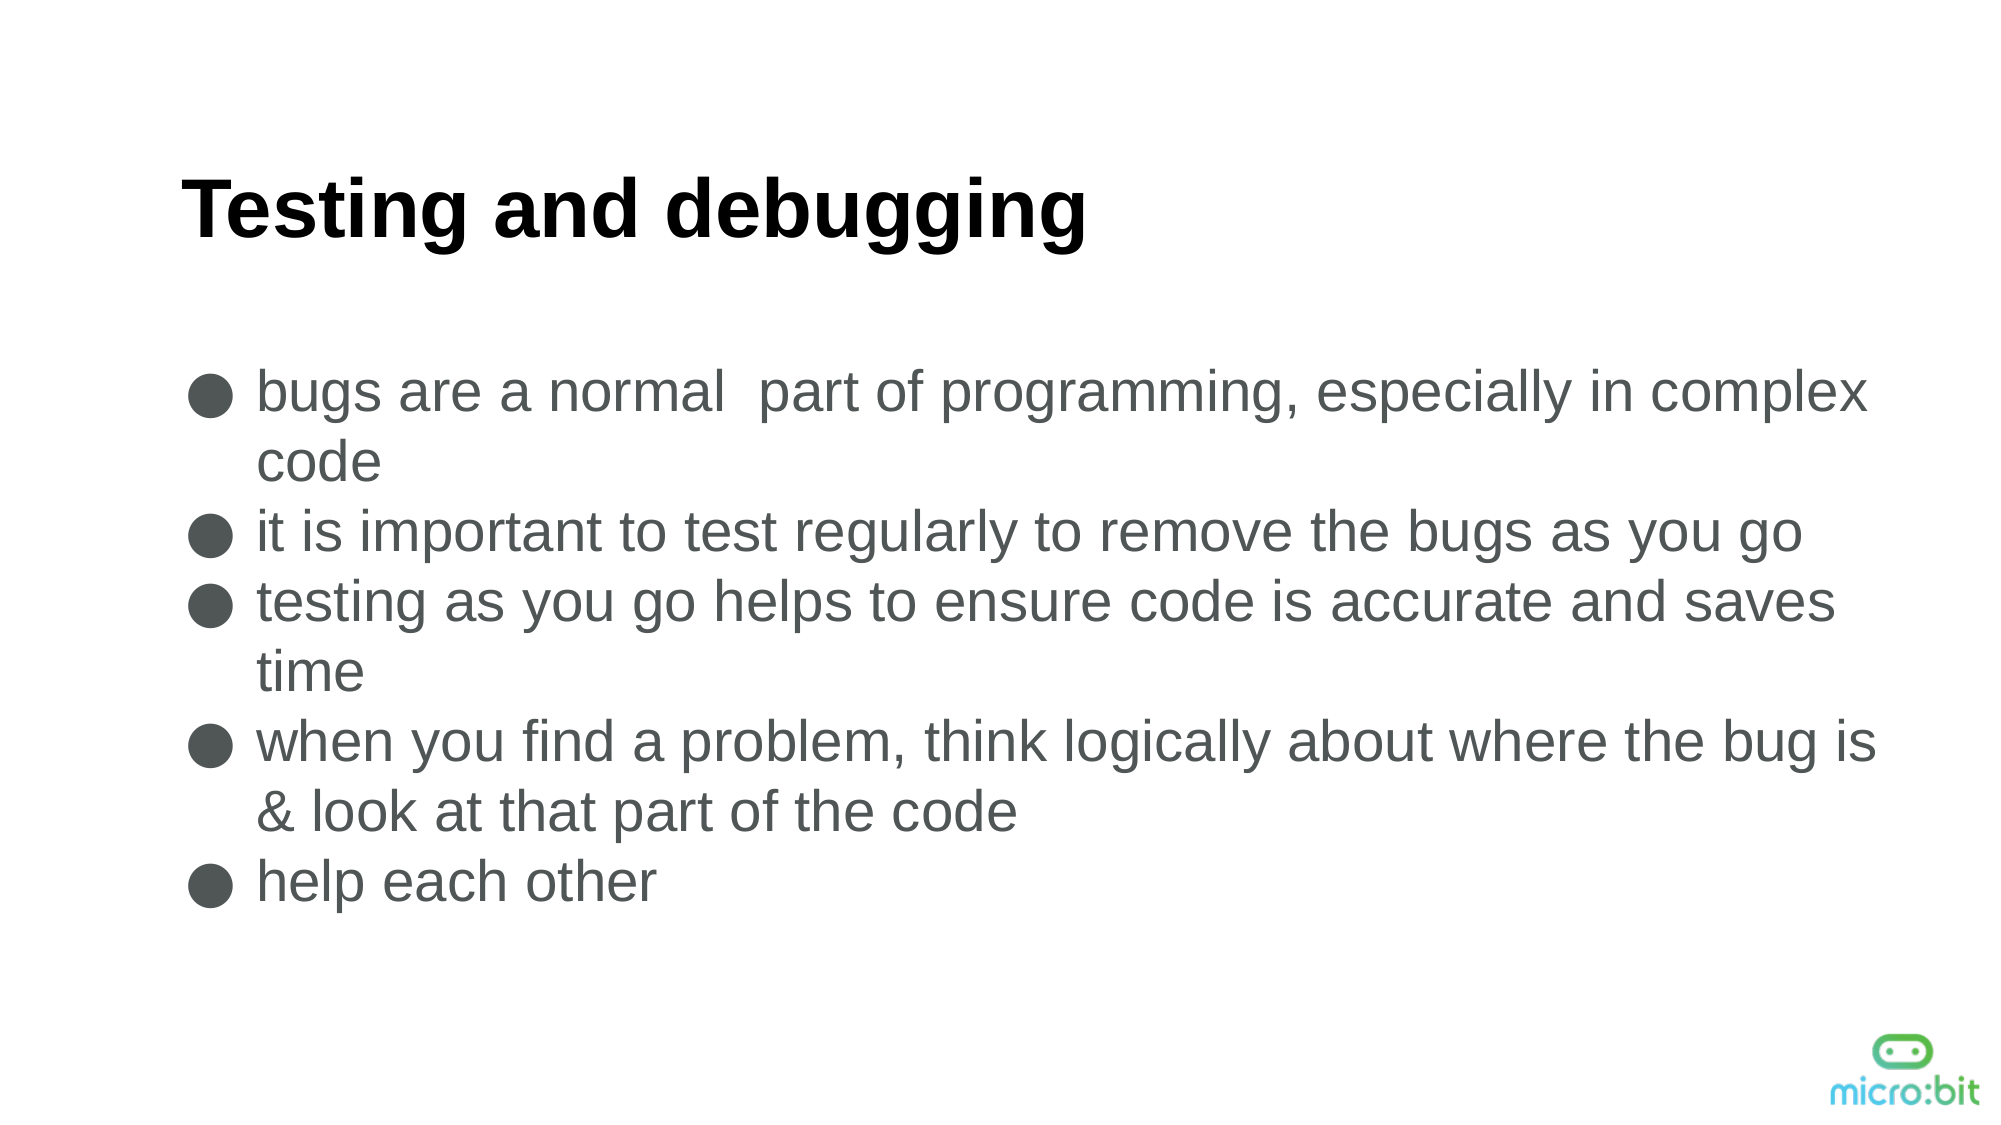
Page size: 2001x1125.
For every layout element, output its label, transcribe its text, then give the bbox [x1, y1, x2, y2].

text_box Testing and debugging bugs are a normal part of programming, especially in complex code it is important to test regularly to remove the bugs as you go testing as you go helps to ensure code is accurate and saves time when you find a problem, think logically about where the bug is & look at that part of the code help each other [165, 60, 1918, 884]
picture [1830, 1029, 1980, 1106]
